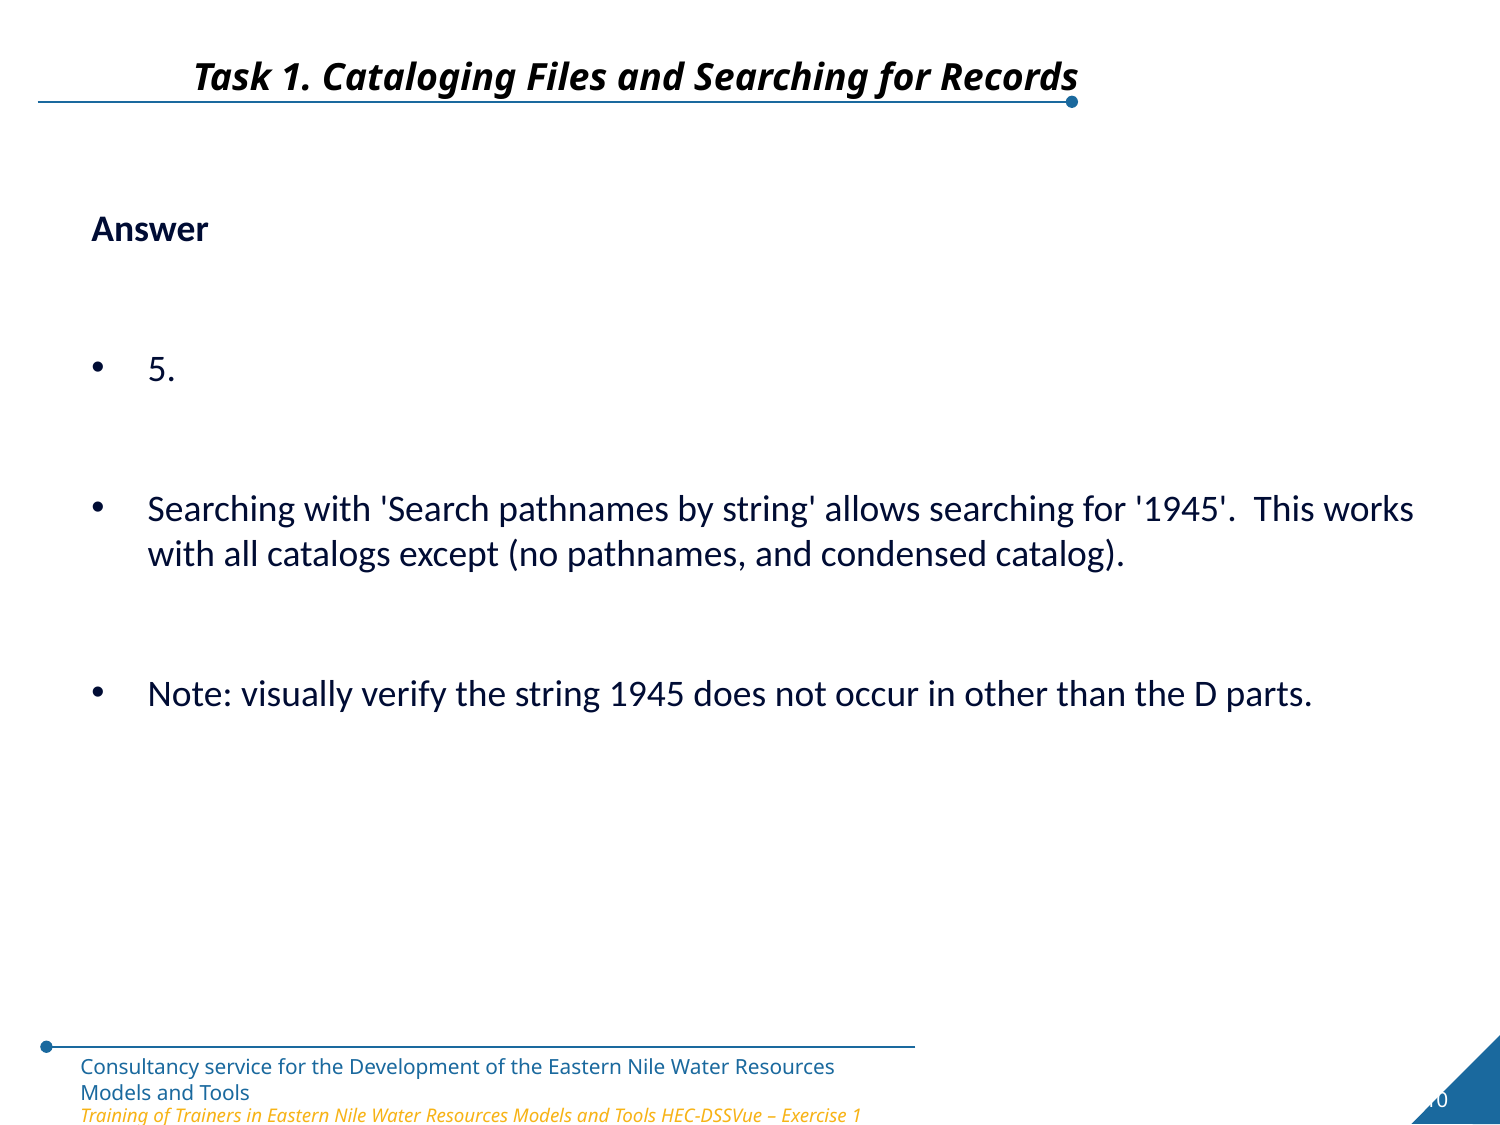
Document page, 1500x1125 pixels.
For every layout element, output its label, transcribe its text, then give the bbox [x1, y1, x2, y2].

list Answer 5. Searching with 'Search pathnames by string' allows searching for '1945'. This works with all catalogs except (no pathnames, and condensed catalog). Note: visually verify the string 1945 does not occur in other than the D parts. [76, 196, 1447, 1000]
text_box Task 1. Cataloging Files and Searching for Records [178, 22, 1468, 106]
